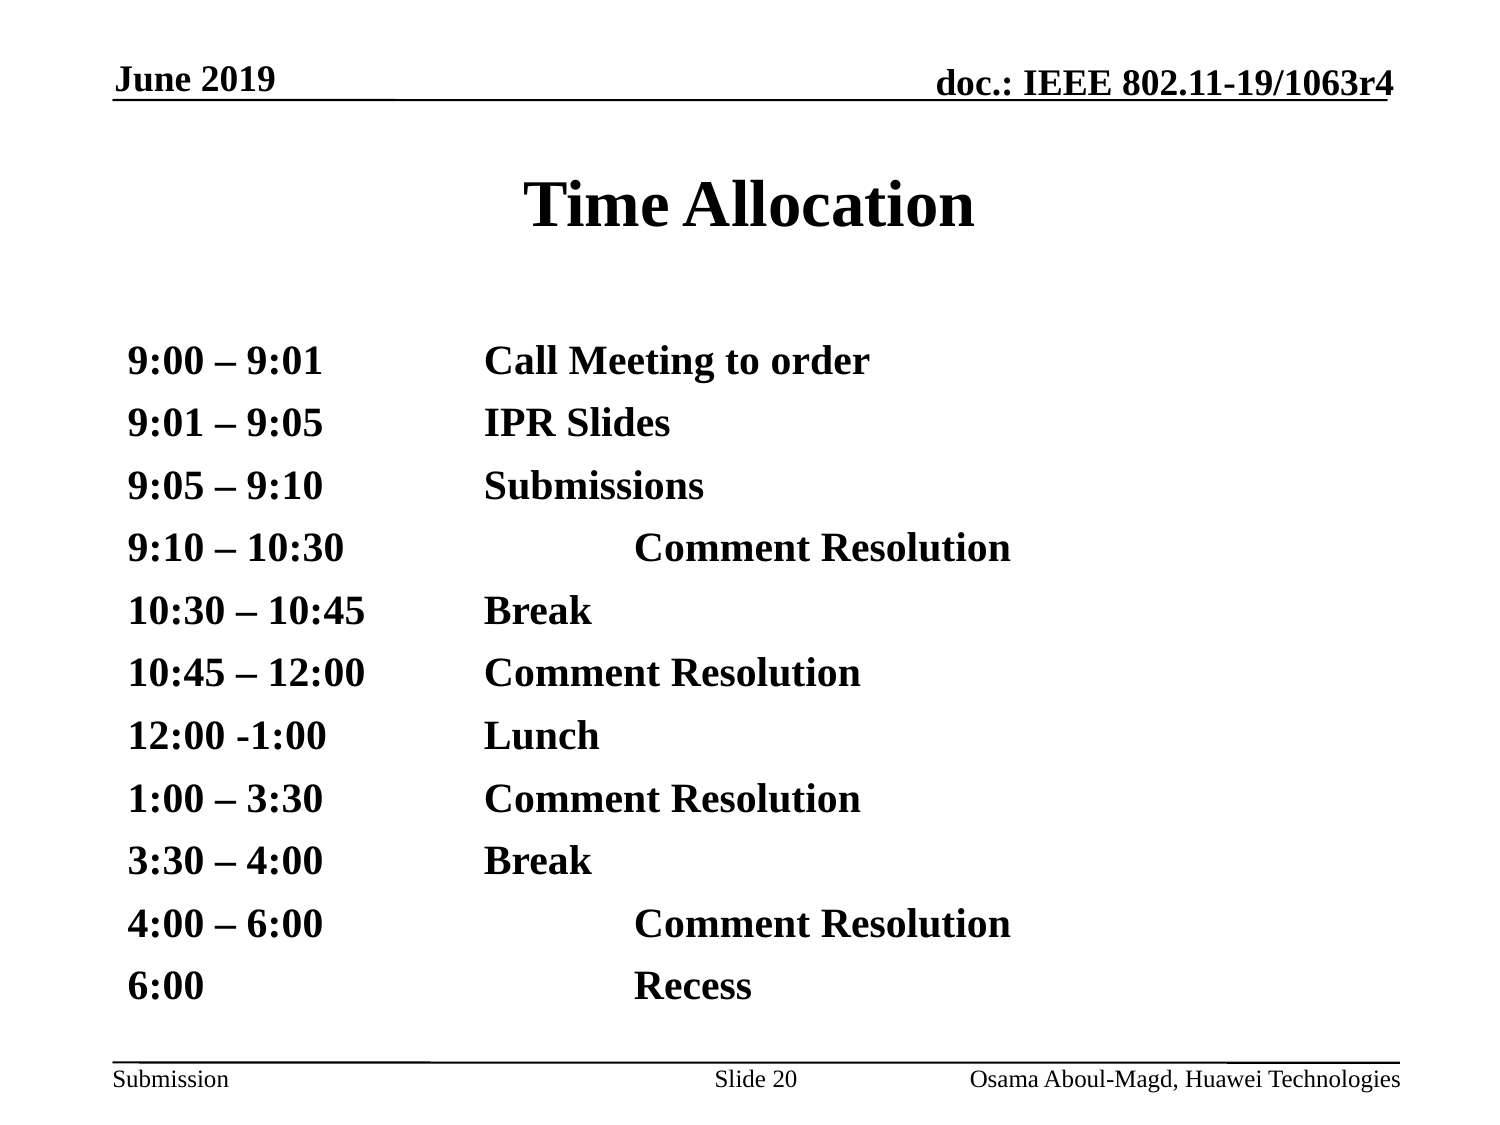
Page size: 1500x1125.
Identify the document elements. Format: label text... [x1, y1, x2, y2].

slide_number Slide 20 [712, 1061, 800, 1123]
title Time Allocation [112, 112, 1388, 288]
list 9:00 – 9:01 Call Meeting to order 9:01 – 9:05 IPR Slides 9:05 – 9:10 Submissions 9:10 – 10:30 Comment Resolution 10:30 – 10:45 Break 10:45 – 12:00 Comment Resolution 12:00 -1:00 Lunch 1:00 – 3:30 Comment Resolution 3:30 – 4:00 Break 4:00 – 6:00 Comment Resolution 6:00 Recess [112, 324, 1388, 1000]
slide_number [114, 54, 423, 100]
footer Osama Aboul-Magd, Huawei Technologies [878, 1061, 1402, 1093]
